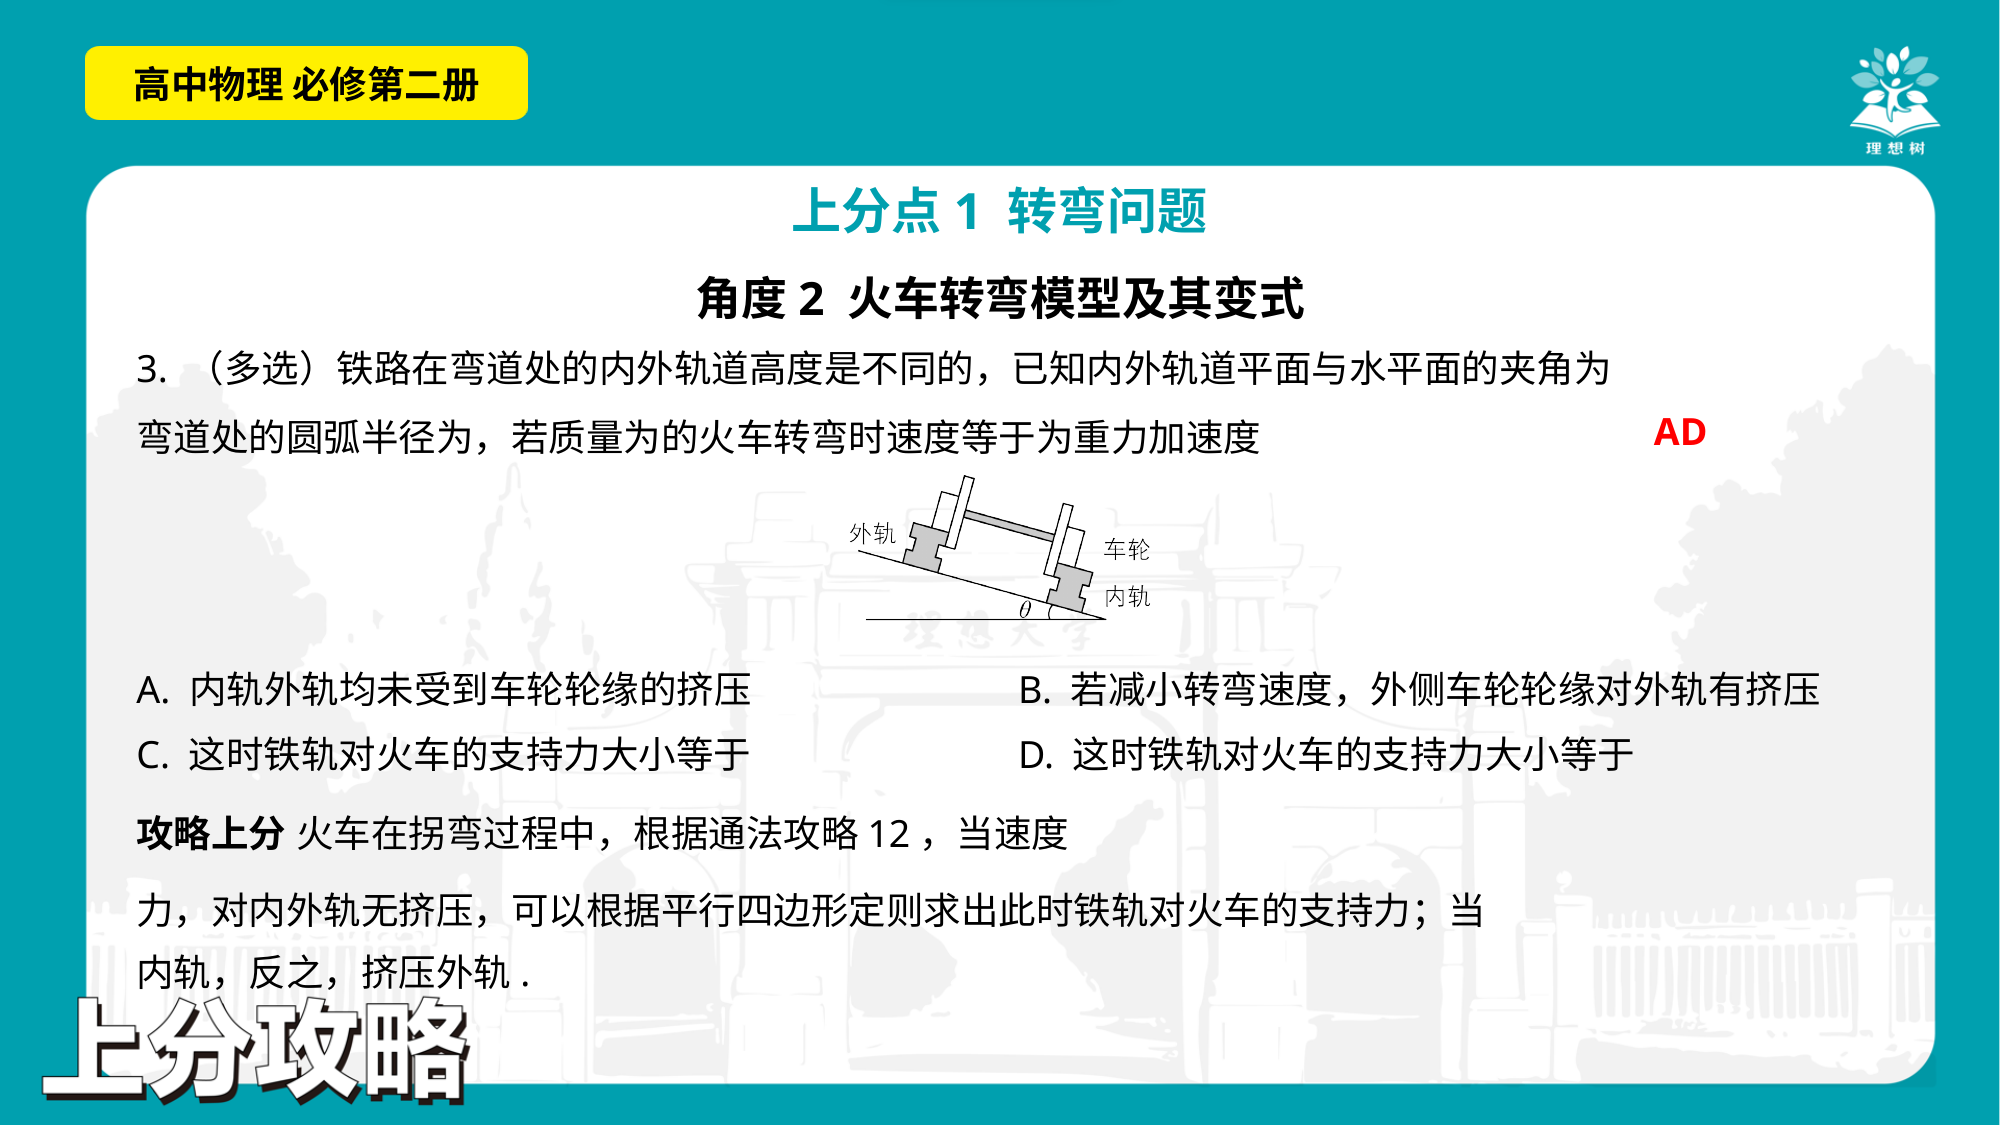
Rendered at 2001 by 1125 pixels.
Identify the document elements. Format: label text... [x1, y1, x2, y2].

picture [0, 0, 2000, 1125]
text_box 角度2 火车转弯模型及其变式 [136, 247, 1865, 317]
text_box AD [1639, 384, 1722, 446]
